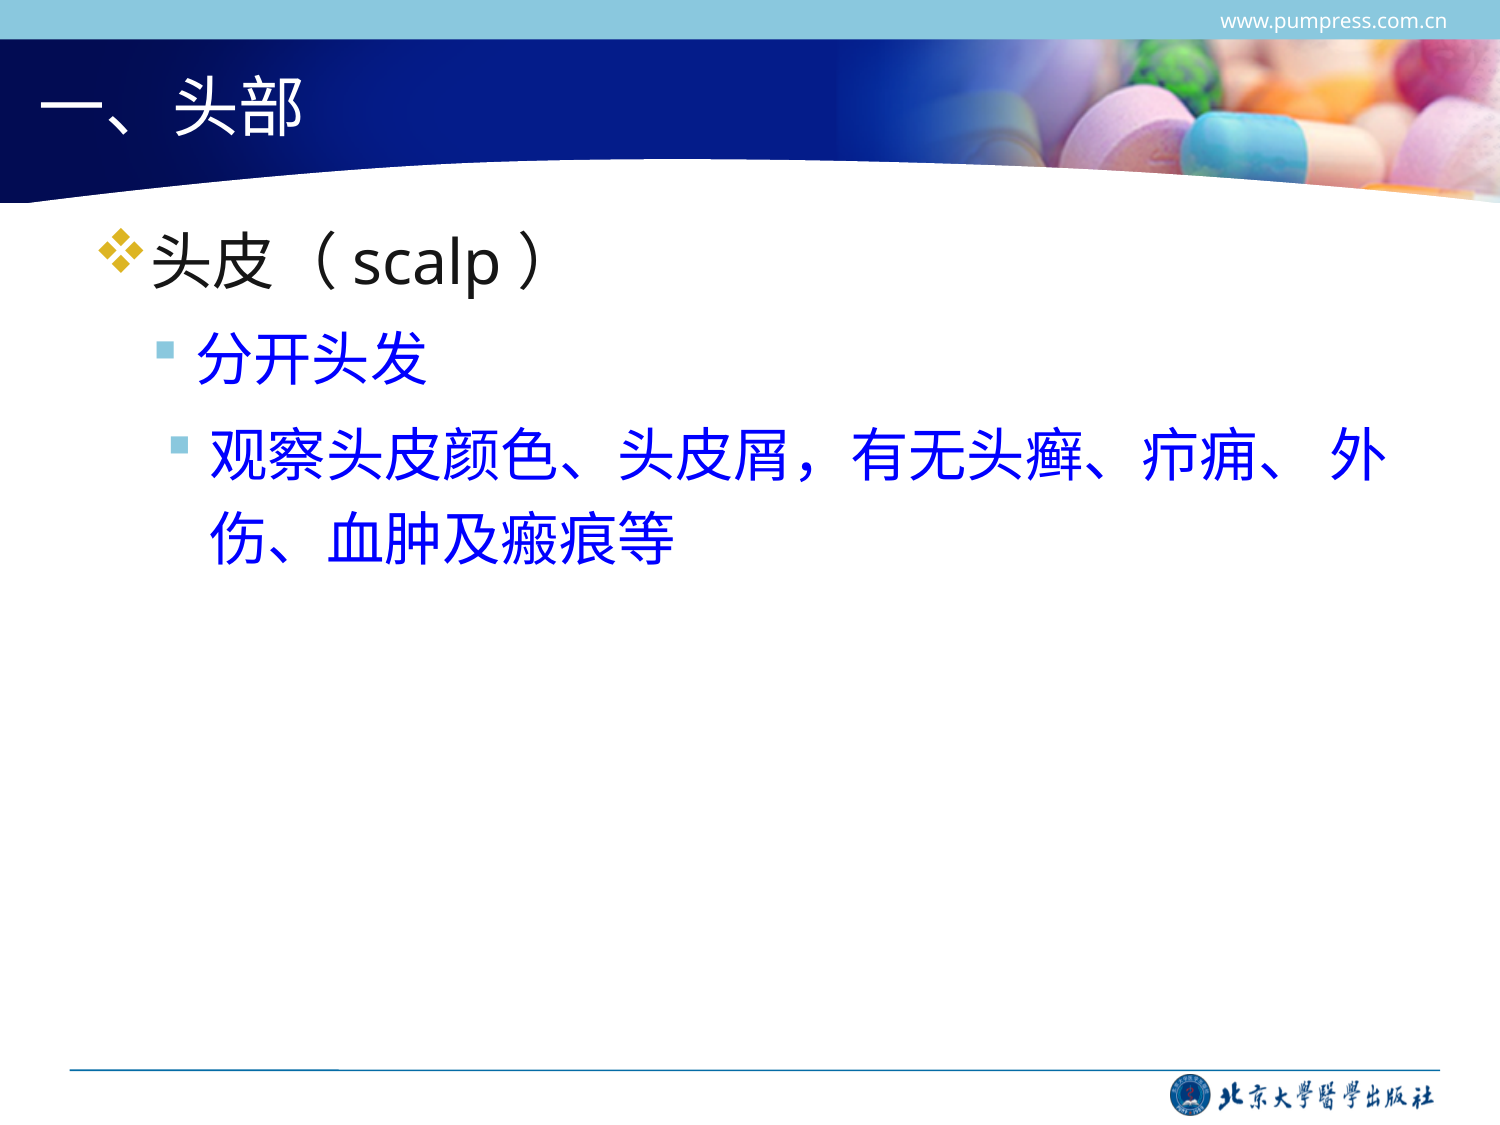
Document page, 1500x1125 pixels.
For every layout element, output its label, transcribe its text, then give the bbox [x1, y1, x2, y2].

slide_number www.pumpress.com.cn [1024, 0, 1463, 38]
picture [0, 40, 1500, 203]
title 一、头部 [23, 58, 1349, 152]
picture [1170, 1074, 1436, 1118]
list 头皮（scalp） 分开头发 观察头皮颜色、头皮屑，有无头癣、疖痈、 外伤、血肿及瘢痕等 [49, 198, 1463, 1026]
